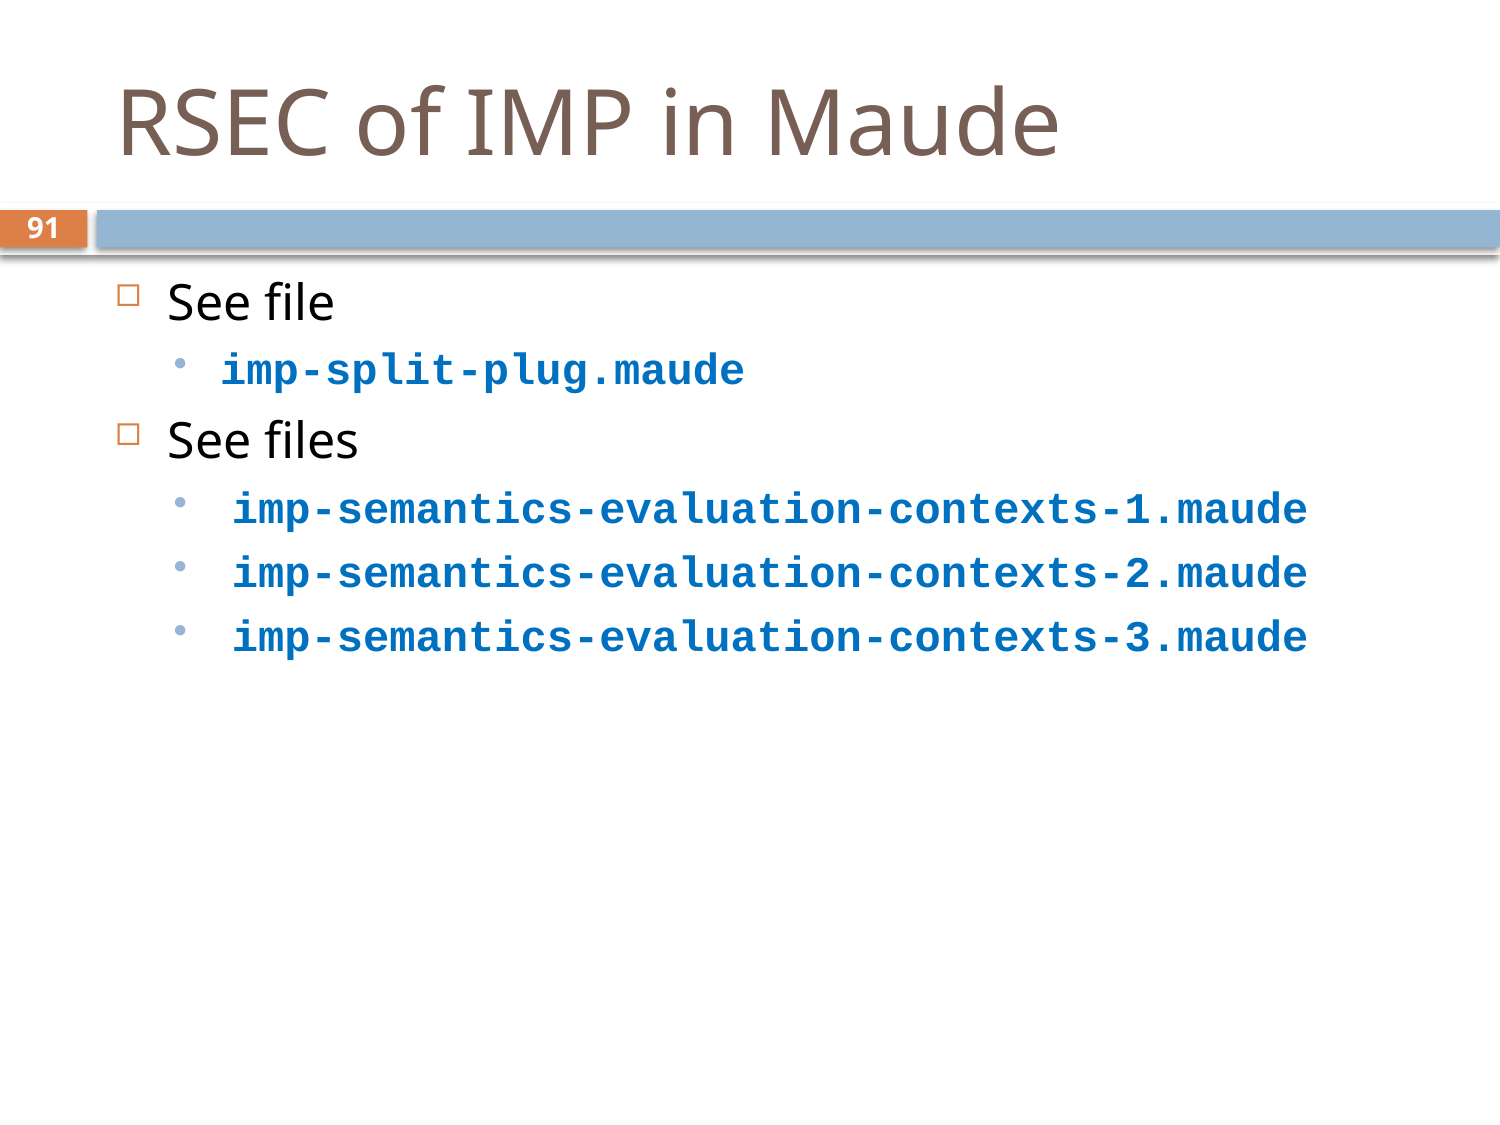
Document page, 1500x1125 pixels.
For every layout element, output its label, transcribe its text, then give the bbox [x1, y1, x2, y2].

slide_number 91 [0, 208, 88, 249]
list See file imp-split-plug.maude See files imp-semantics-evaluation-contexts-1.maude imp-semantics-evaluation-contexts-2.maude imp-semantics-evaluation-contexts-3.maude [100, 262, 1438, 1000]
title RSEC of IMP in Maude [100, 37, 1438, 200]
